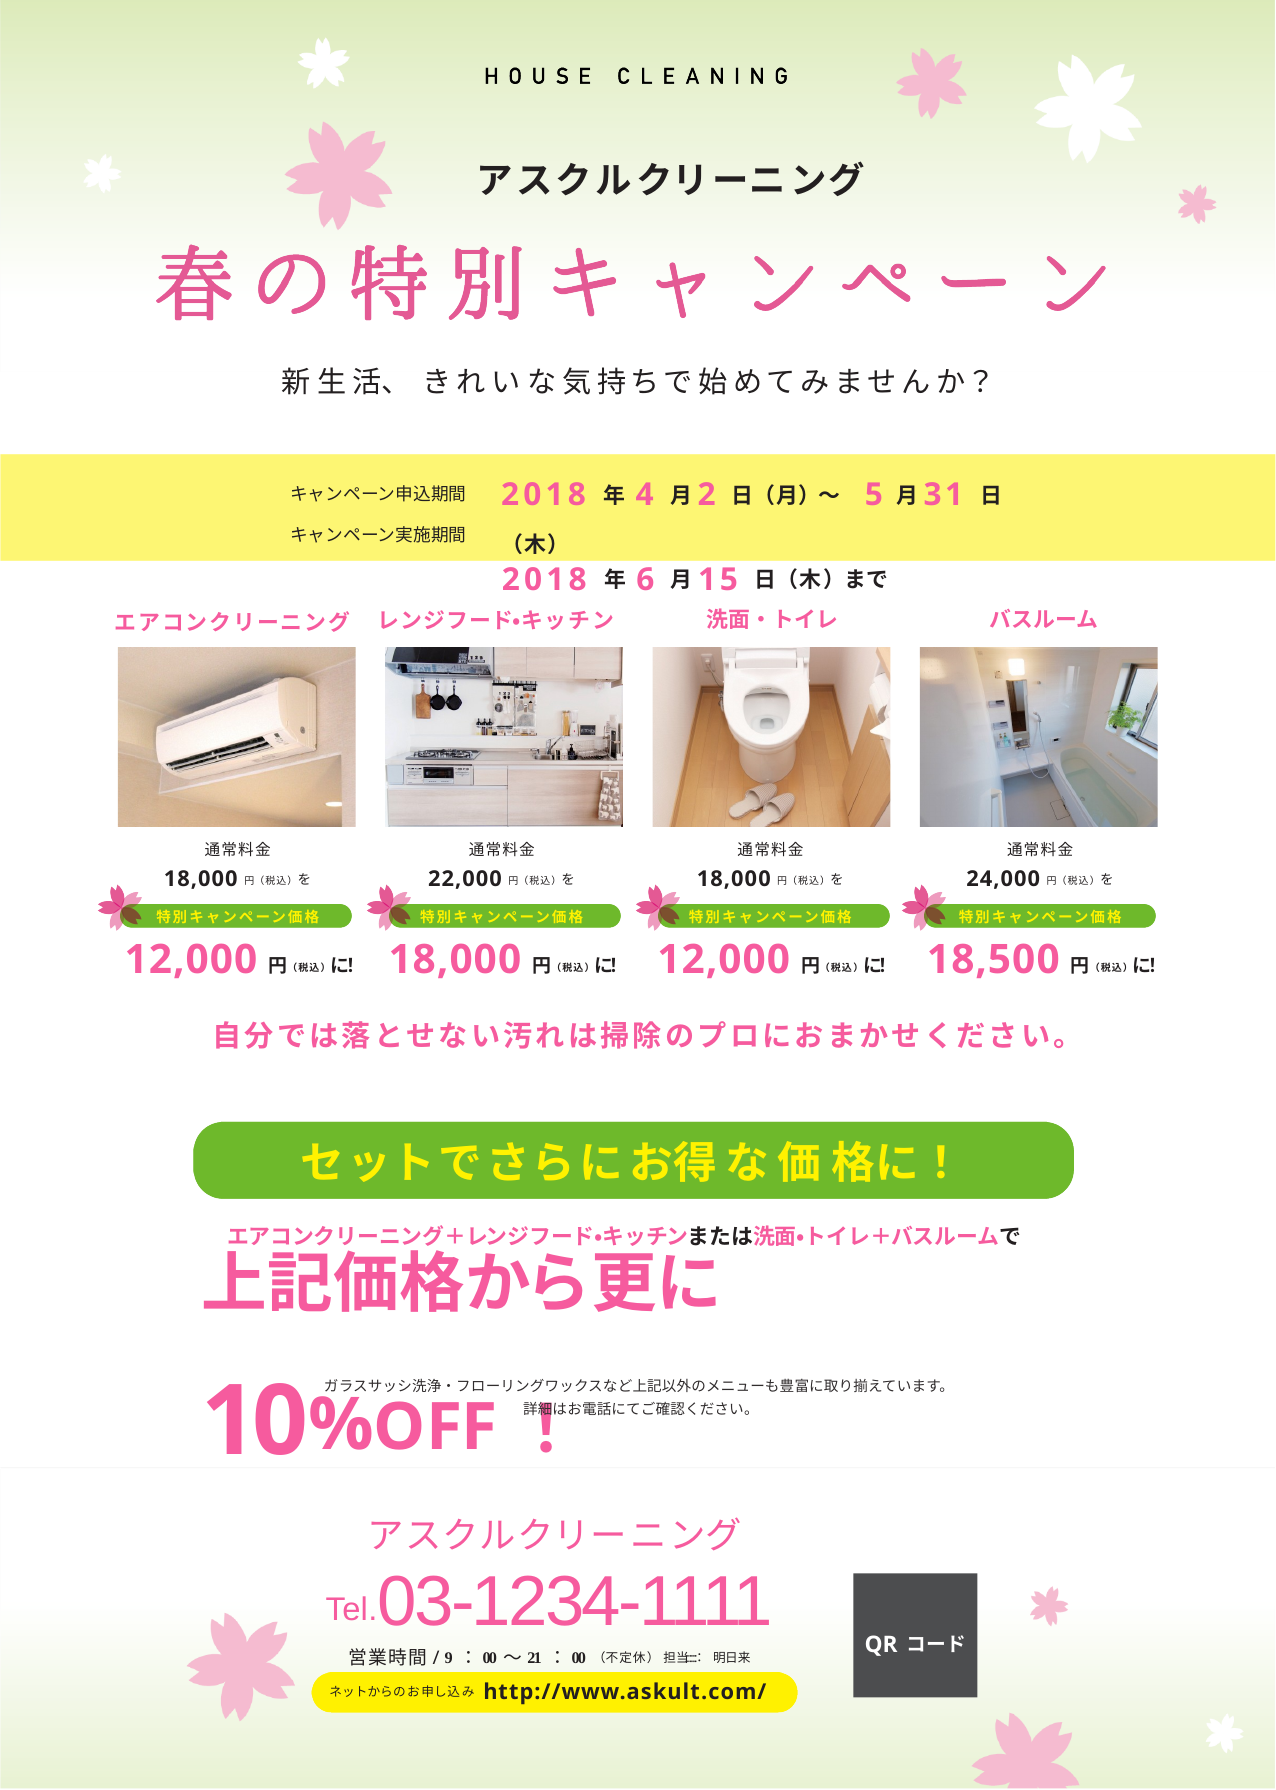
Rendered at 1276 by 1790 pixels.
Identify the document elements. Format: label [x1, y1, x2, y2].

text_box [366, 884, 621, 931]
picture [0, 0, 1276, 1790]
text_box [97, 884, 358, 931]
text_box [635, 884, 890, 931]
text_box [901, 884, 1160, 931]
